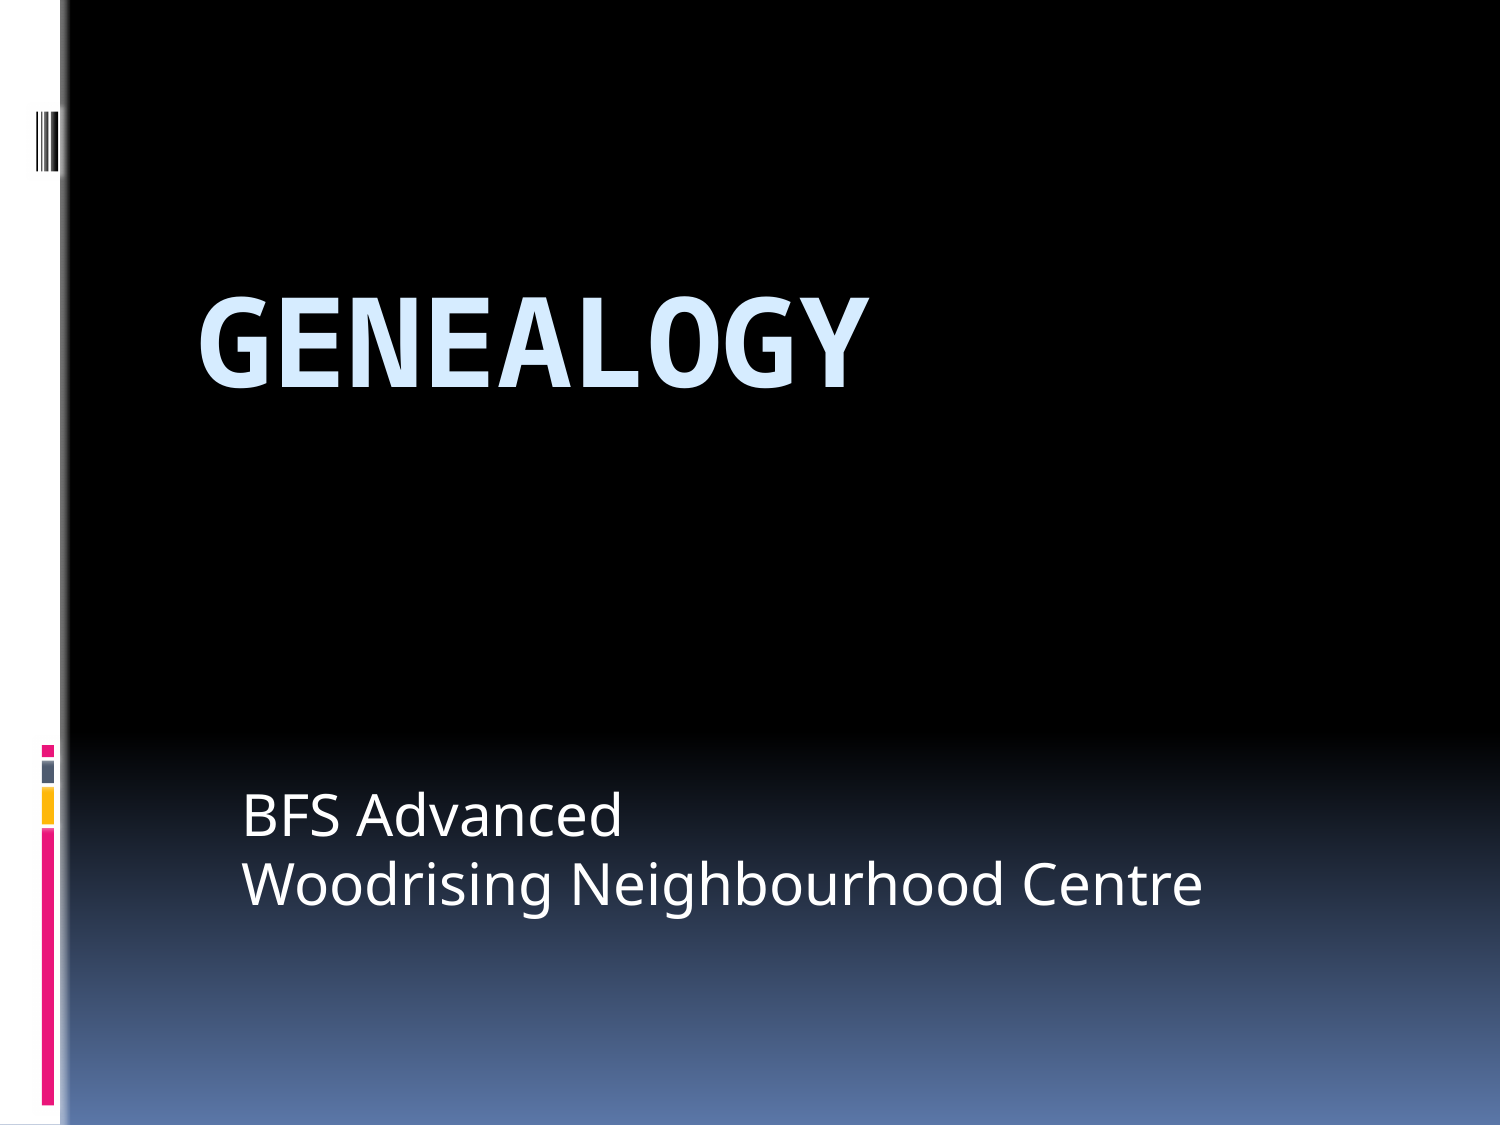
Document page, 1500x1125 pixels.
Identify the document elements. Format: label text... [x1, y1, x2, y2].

subtitle BFS Advanced Woodrising Neighbourhood Centre [225, 656, 1275, 925]
title Genealogy [183, 255, 1388, 497]
